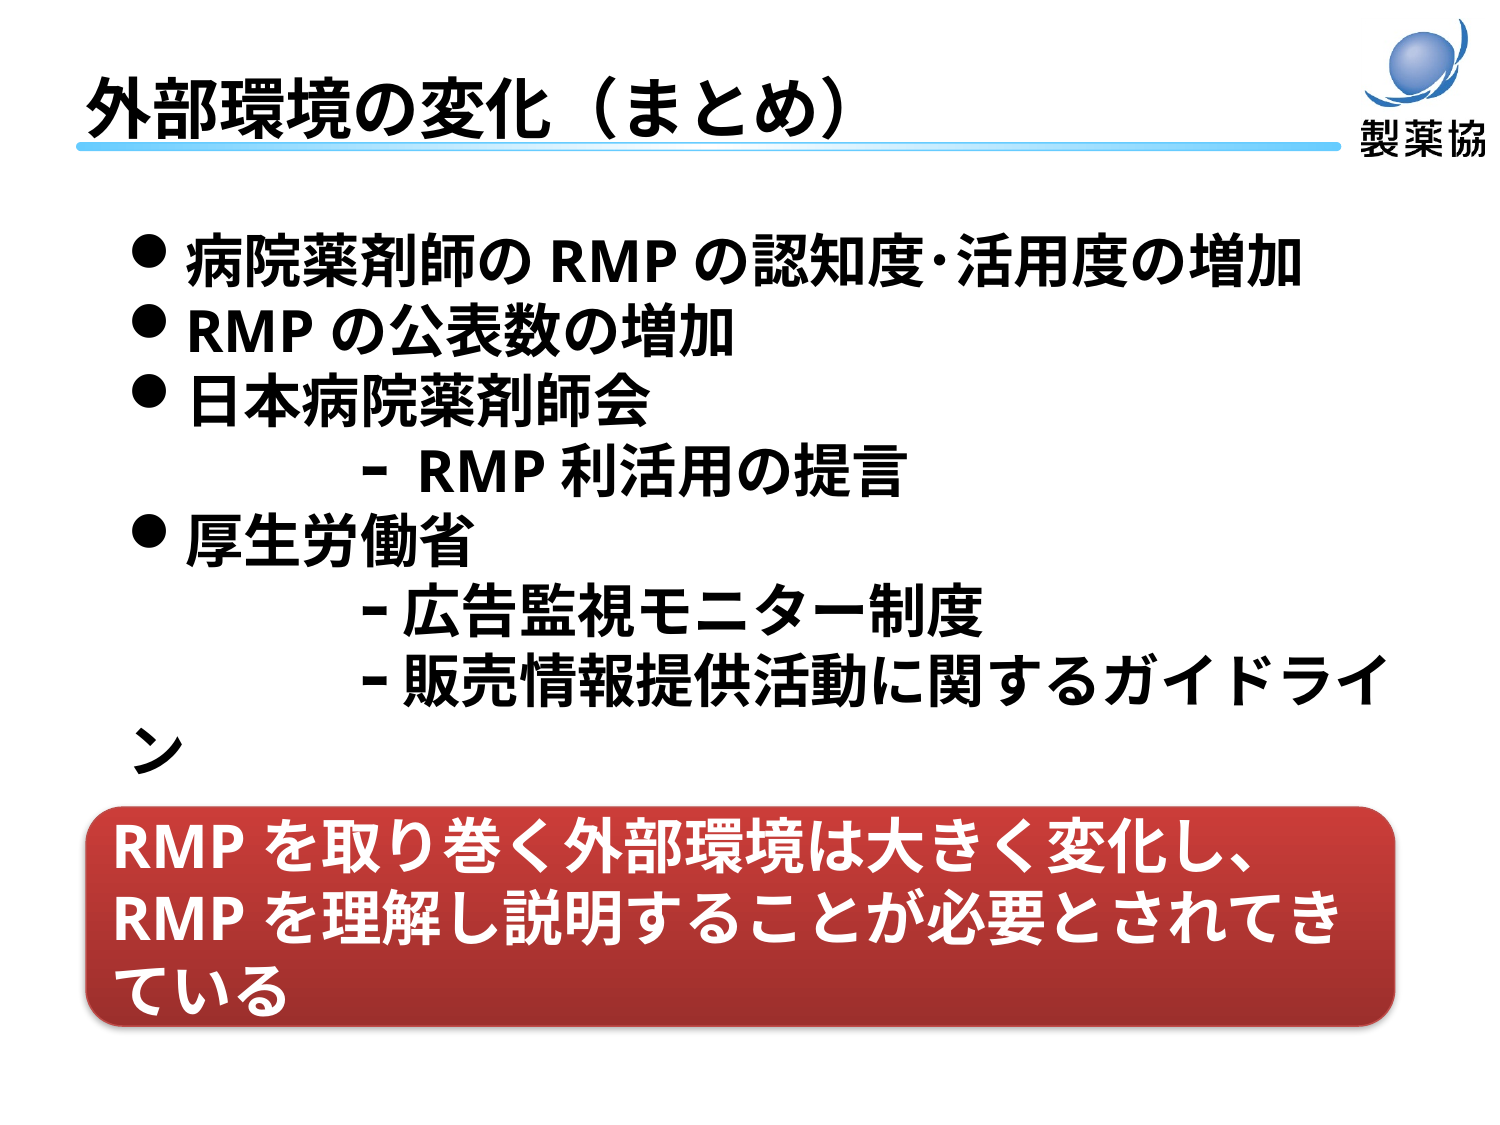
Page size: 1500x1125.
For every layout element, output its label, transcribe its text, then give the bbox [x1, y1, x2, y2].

text_box 外部環境の変化（まとめ） [70, 58, 1370, 154]
picture [1361, 18, 1485, 157]
text_box RMPを取り巻く外部環境は大きく変化し、 RMPを理解し説明することが必要とされてきている [86, 807, 1395, 1027]
text_box 病院薬剤師のRMPの認知度･活用度の増加 RMPの公表数の増加 日本病院薬剤師会 ｰ RMP利活用の提言 厚生労働省 ｰ 広告監視モニター制度 ｰ 販売情報提供活動に関するガイドライン [112, 216, 1457, 837]
